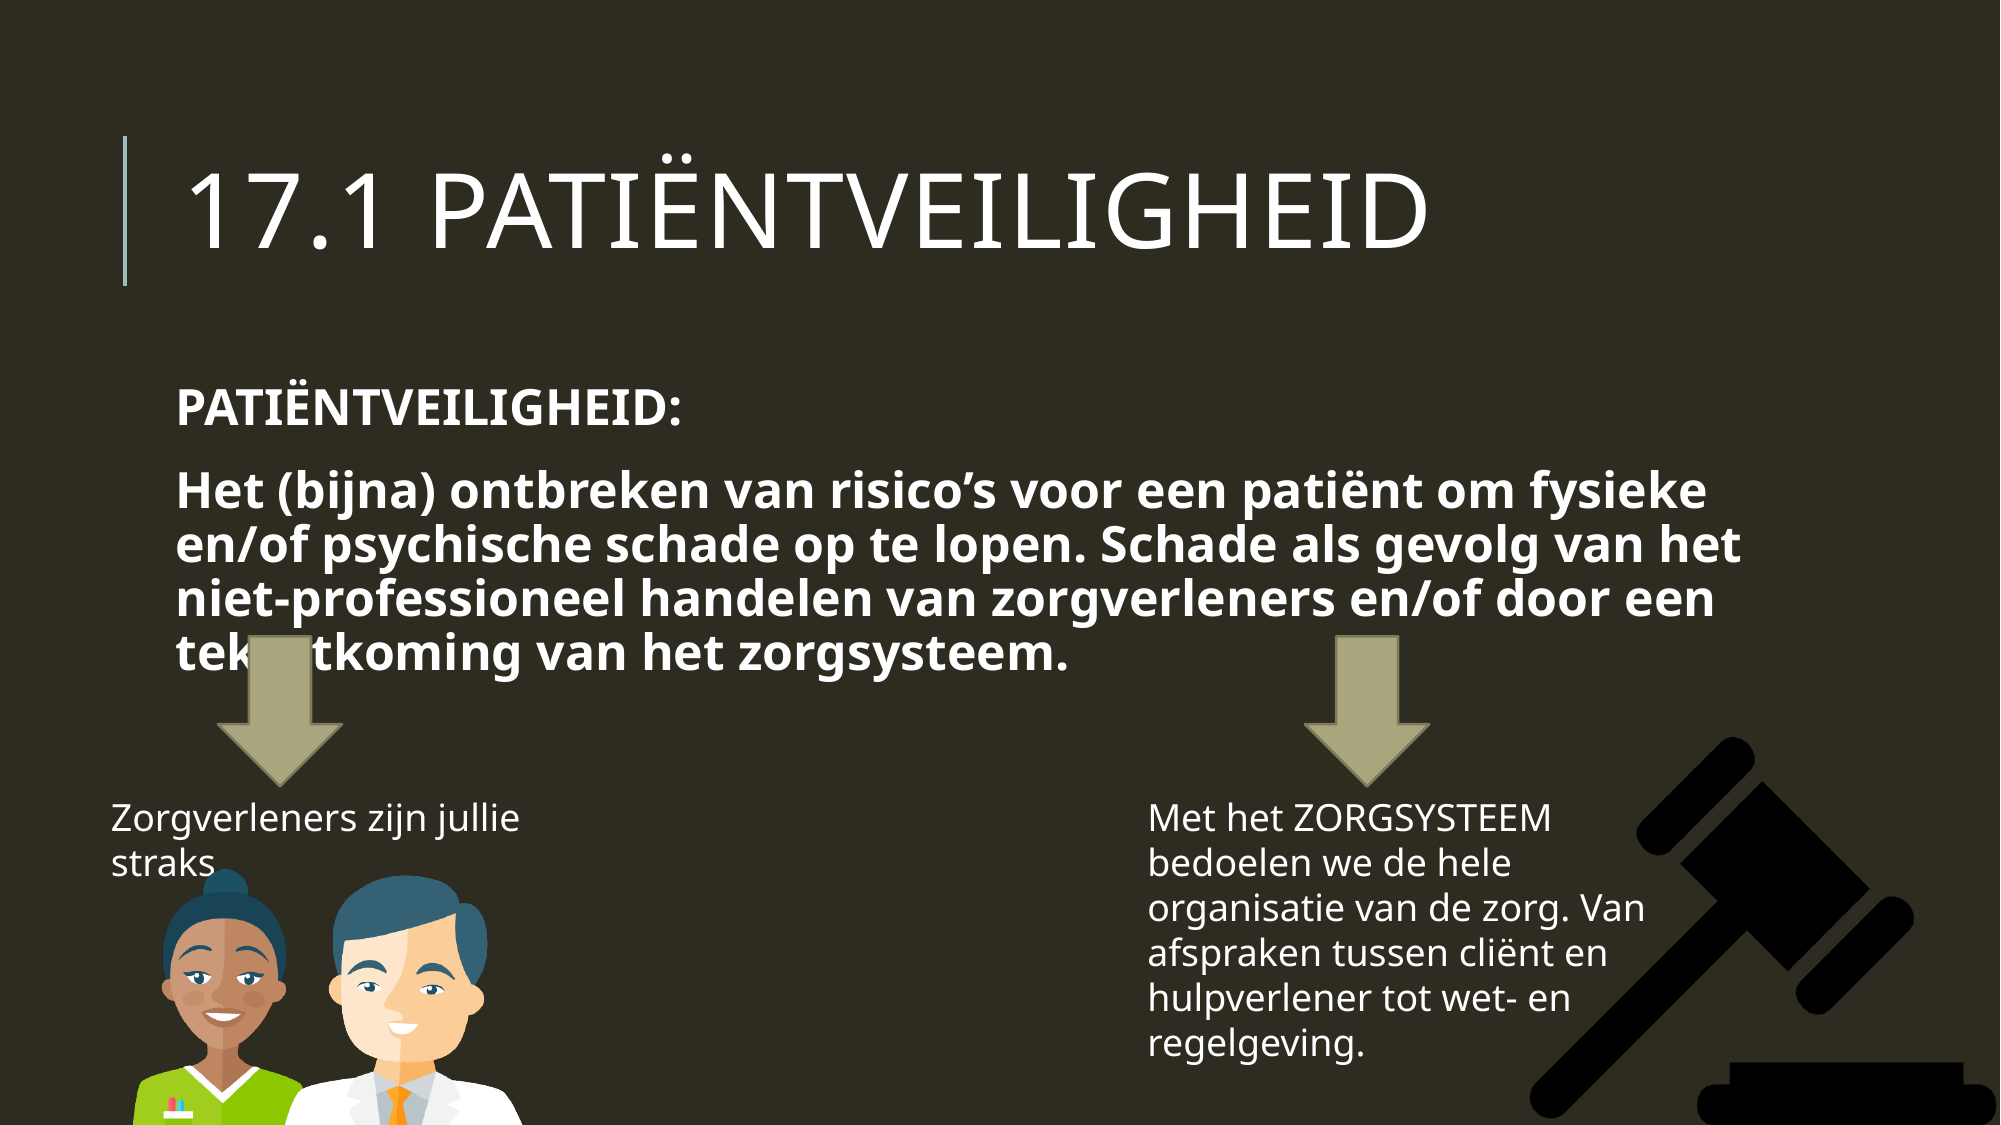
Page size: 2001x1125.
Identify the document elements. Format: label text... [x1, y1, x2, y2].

text_box Met het ZORGSYSTEEM bedoelen we de hele organisatie van de zorg. Van afspraken tussen cliënt en hulpverlener tot wet- en regelgeving. [1132, 786, 1411, 1117]
picture [114, 868, 524, 1125]
title 17.1 Patiëntveiligheid [168, 96, 1763, 342]
text_box [216, 635, 344, 786]
text_box [1303, 635, 1411, 786]
picture [1418, 586, 2000, 1125]
text_box Zorgverleners zijn jullie straks. [96, 786, 651, 892]
list PATIËNTVEILIGHEID: Het (bijna) ontbreken van risico’s voor een patiënt om fysieke en/of psychische schade op te lopen. Schade als gevolg van het niet-professioneel handelen van zorgverleners en/of door een tekortkoming van het zorgsysteem. [168, 375, 1843, 637]
